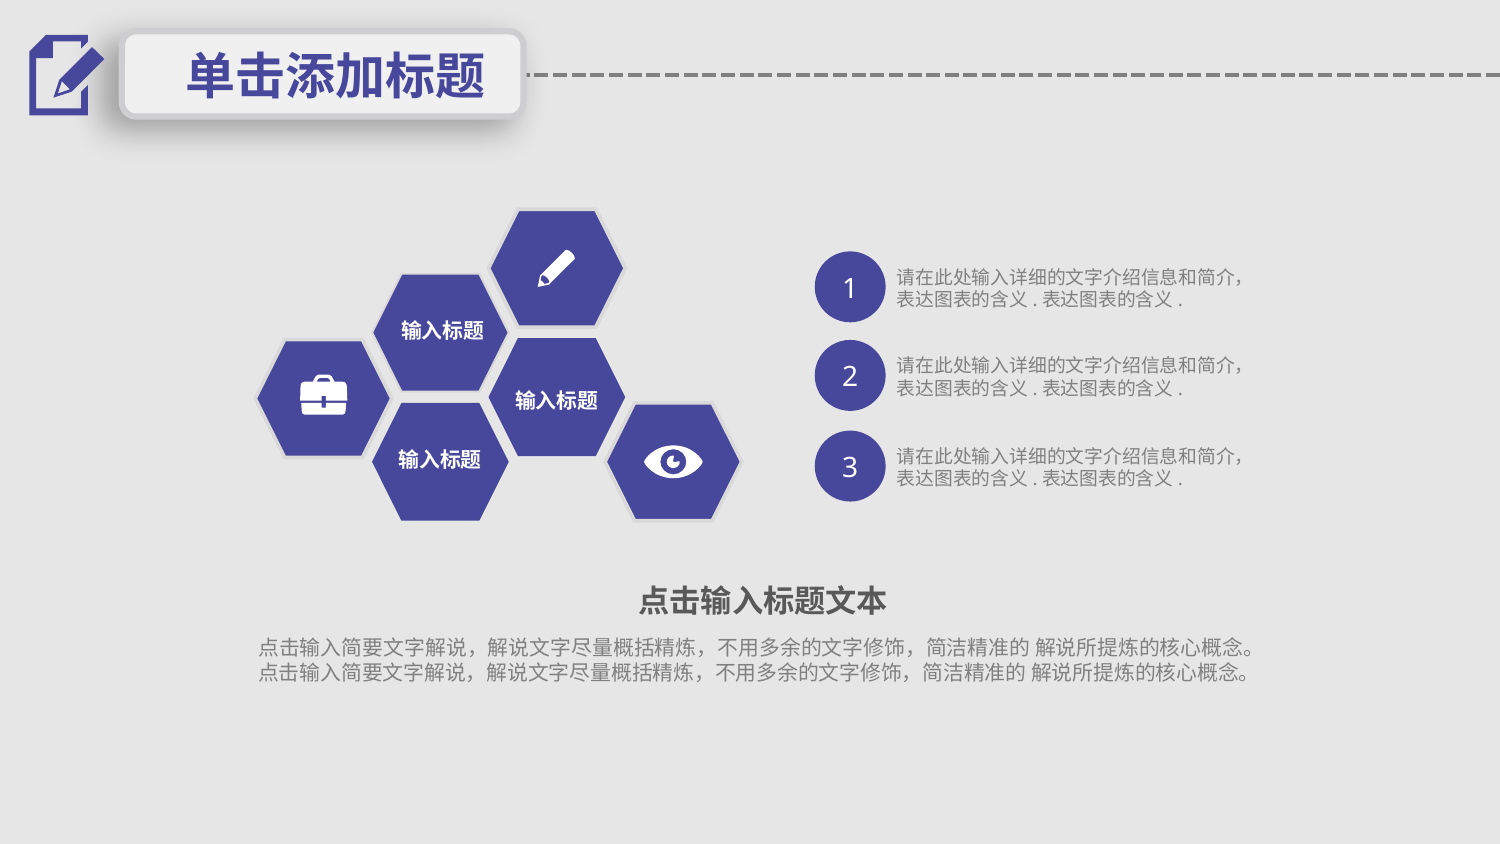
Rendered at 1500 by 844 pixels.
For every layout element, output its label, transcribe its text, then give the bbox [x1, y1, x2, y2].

text_box 请在此处输入详细的文字介绍信息和简介，表达图表的含义.表达图表的含义. [885, 348, 1273, 438]
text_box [300, 249, 703, 479]
text_box 单击添加标题 [170, 37, 501, 112]
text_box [29, 34, 105, 116]
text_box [255, 209, 742, 521]
text_box 2 [813, 338, 885, 412]
text_box 点击输入简要文字解说，解说文字尽量概括精炼，不用多余的文字修饰，简洁精准的 解说所提炼的核心概念。点击输入简要文字解说，解说文字尽量概括精炼，不用多余的文字修饰，简洁精准的 解说所提炼的核心概念。 [258, 634, 1264, 685]
text_box 点击输入标题文本 [638, 581, 892, 619]
text_box 请在此处输入详细的文字介绍信息和简介，表达图表的含义.表达图表的含义. [885, 259, 1273, 348]
text_box 1 [813, 250, 885, 324]
text_box 请在此处输入详细的文字介绍信息和简介，表达图表的含义.表达图表的含义. [885, 438, 1273, 537]
text_box [121, 31, 524, 117]
text_box 3 [813, 429, 885, 503]
